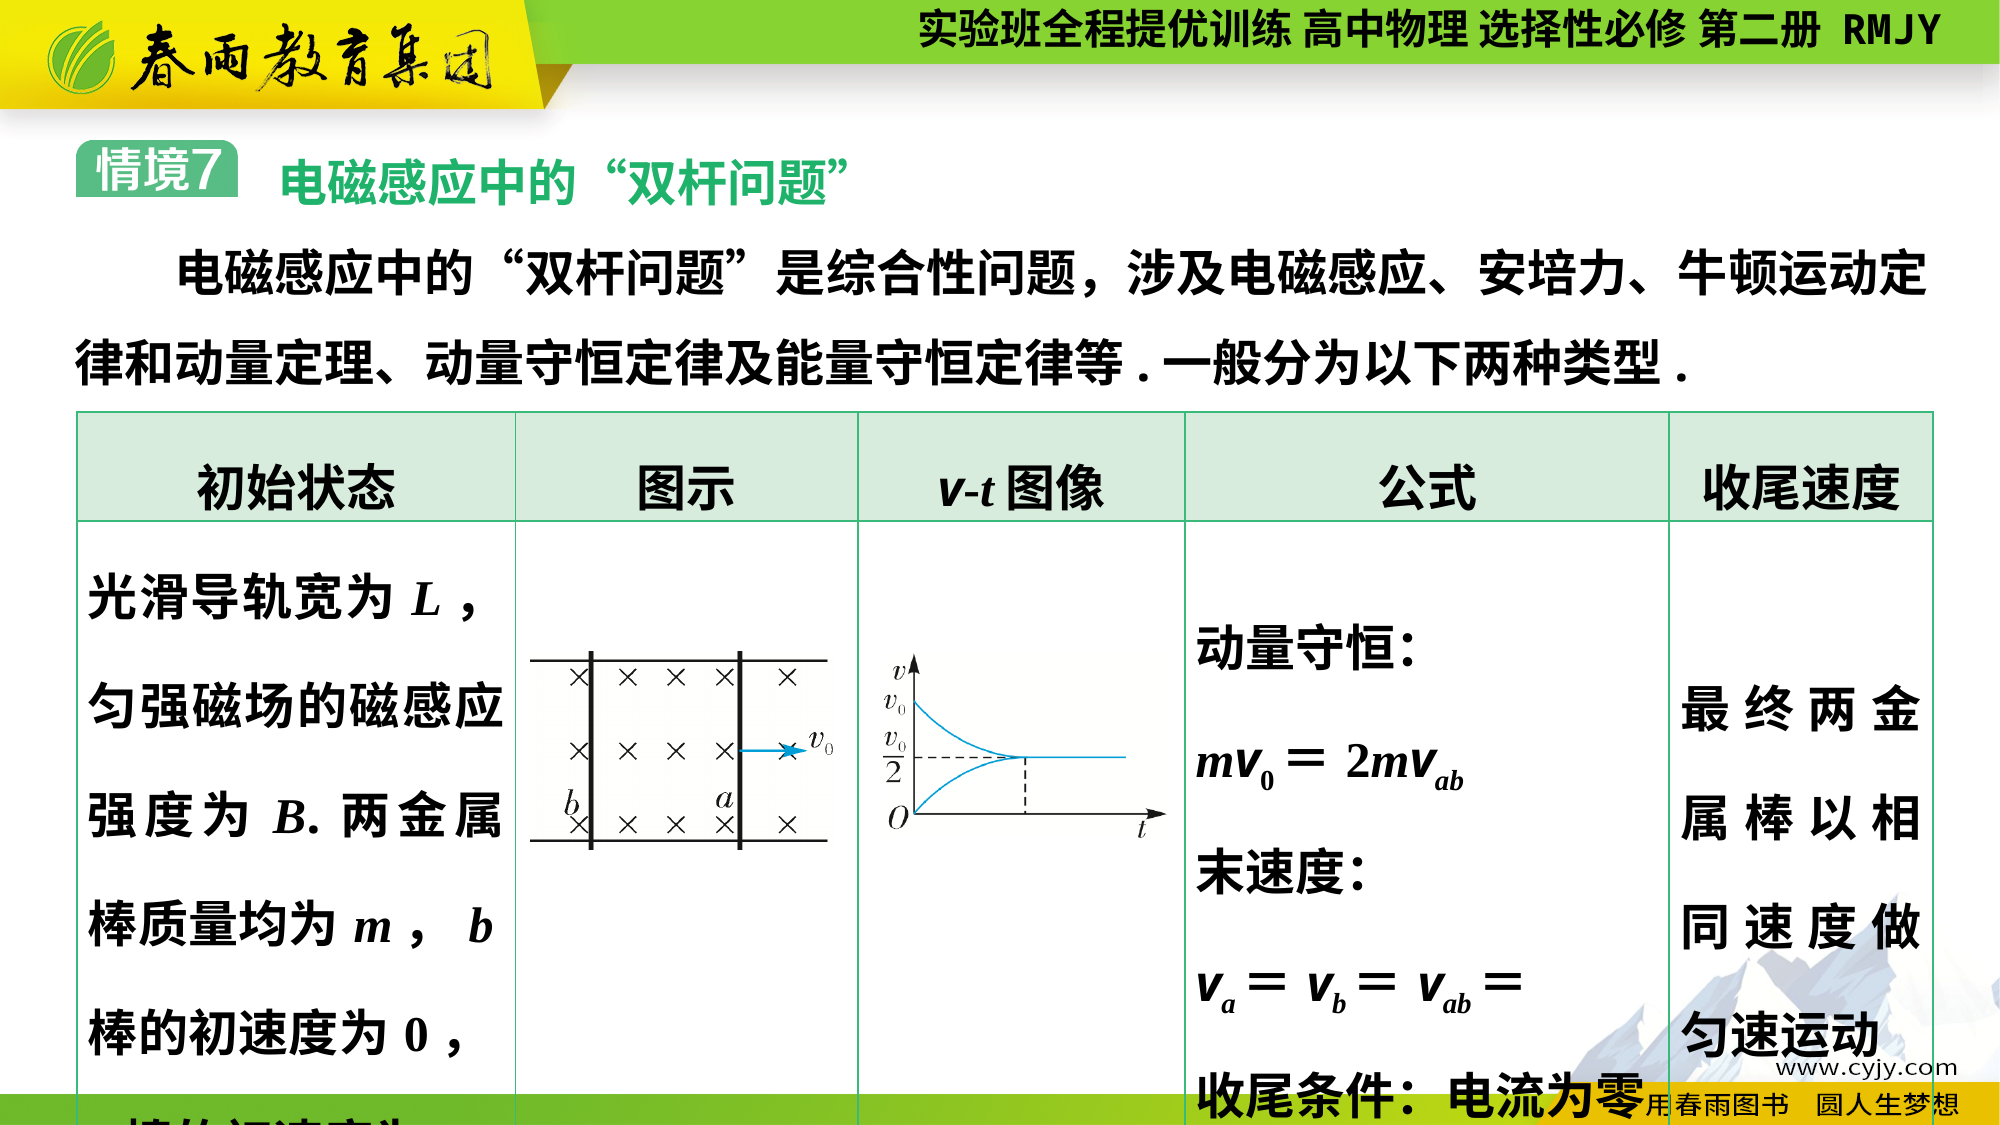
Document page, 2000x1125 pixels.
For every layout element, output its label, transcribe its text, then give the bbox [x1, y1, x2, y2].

picture [76, 140, 238, 198]
picture [1670, 522, 1932, 1125]
list 电磁感应中的“双杆问题” 电磁感应中的“双杆问题”是综合性问题，涉及电磁感应、安培力、牛顿运动定律和动量定理、动量守恒定律及能量守恒定律等.一般分为以下两种类型. 1.无动力型 [59, 113, 1944, 493]
picture [516, 522, 857, 1125]
picture [78, 522, 515, 1125]
picture [1186, 522, 1668, 1125]
picture [859, 522, 1184, 1125]
picture [0, 0, 2000, 1125]
